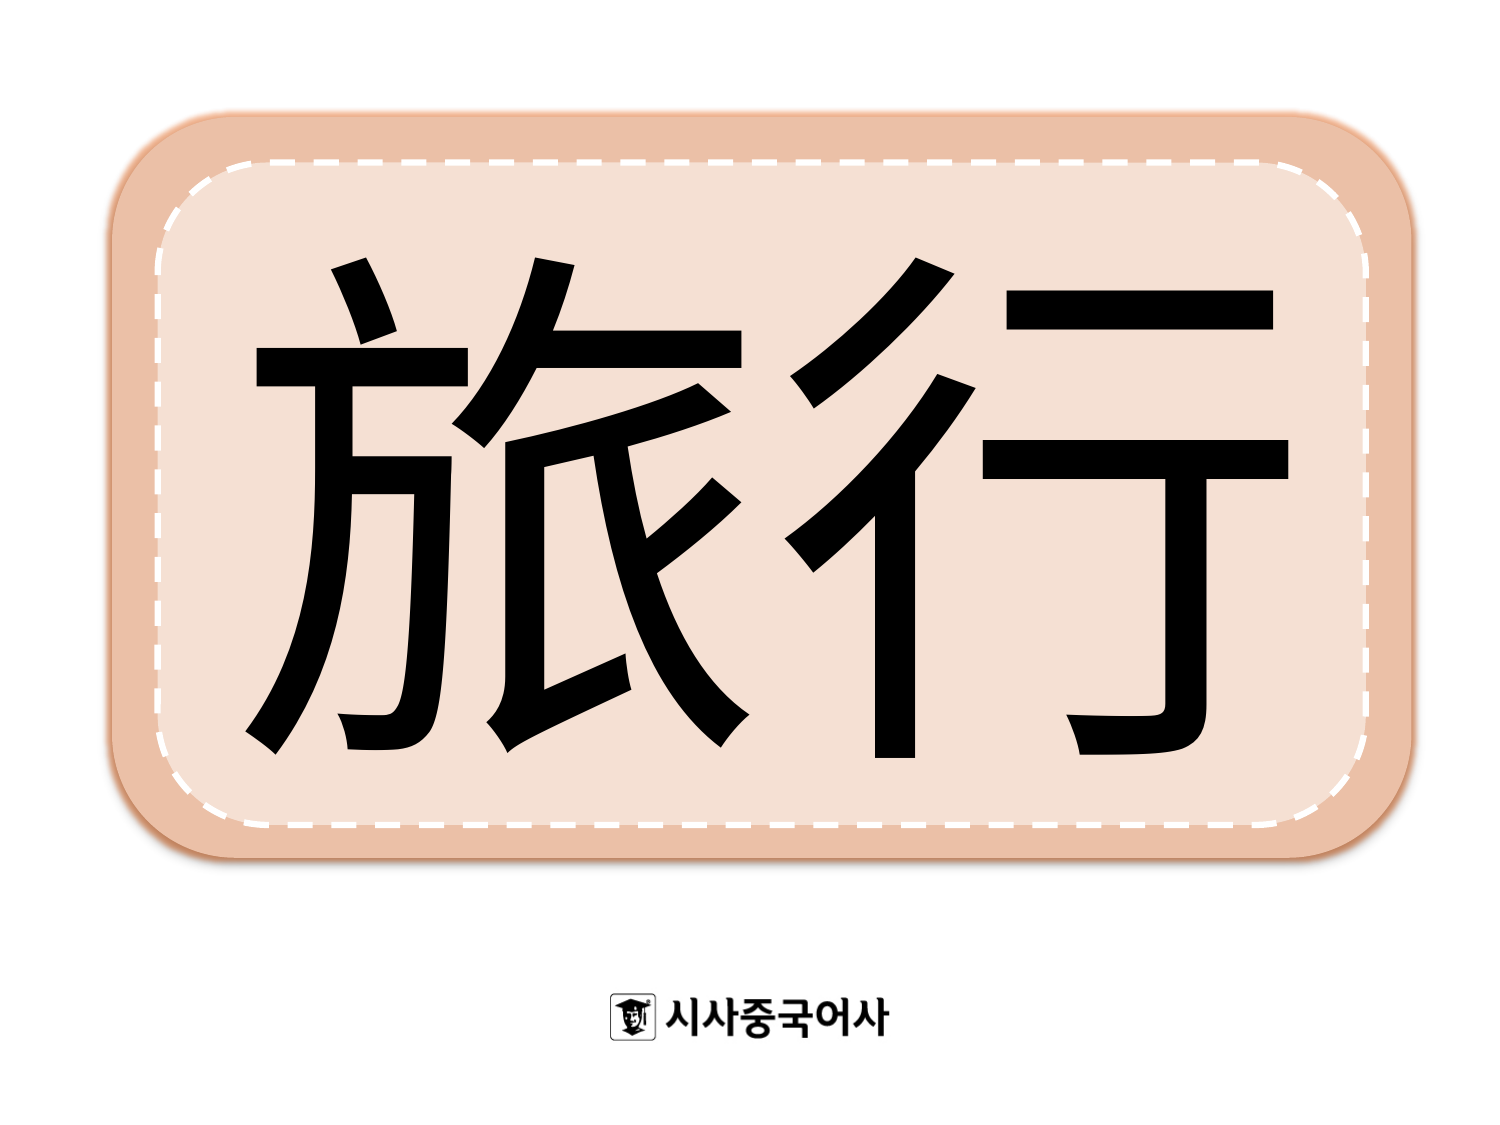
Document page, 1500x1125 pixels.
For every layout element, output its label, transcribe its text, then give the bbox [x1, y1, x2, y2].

picture [602, 987, 898, 1047]
text_box [147, 160, 1356, 824]
text_box 旅行 [167, 165, 1376, 828]
